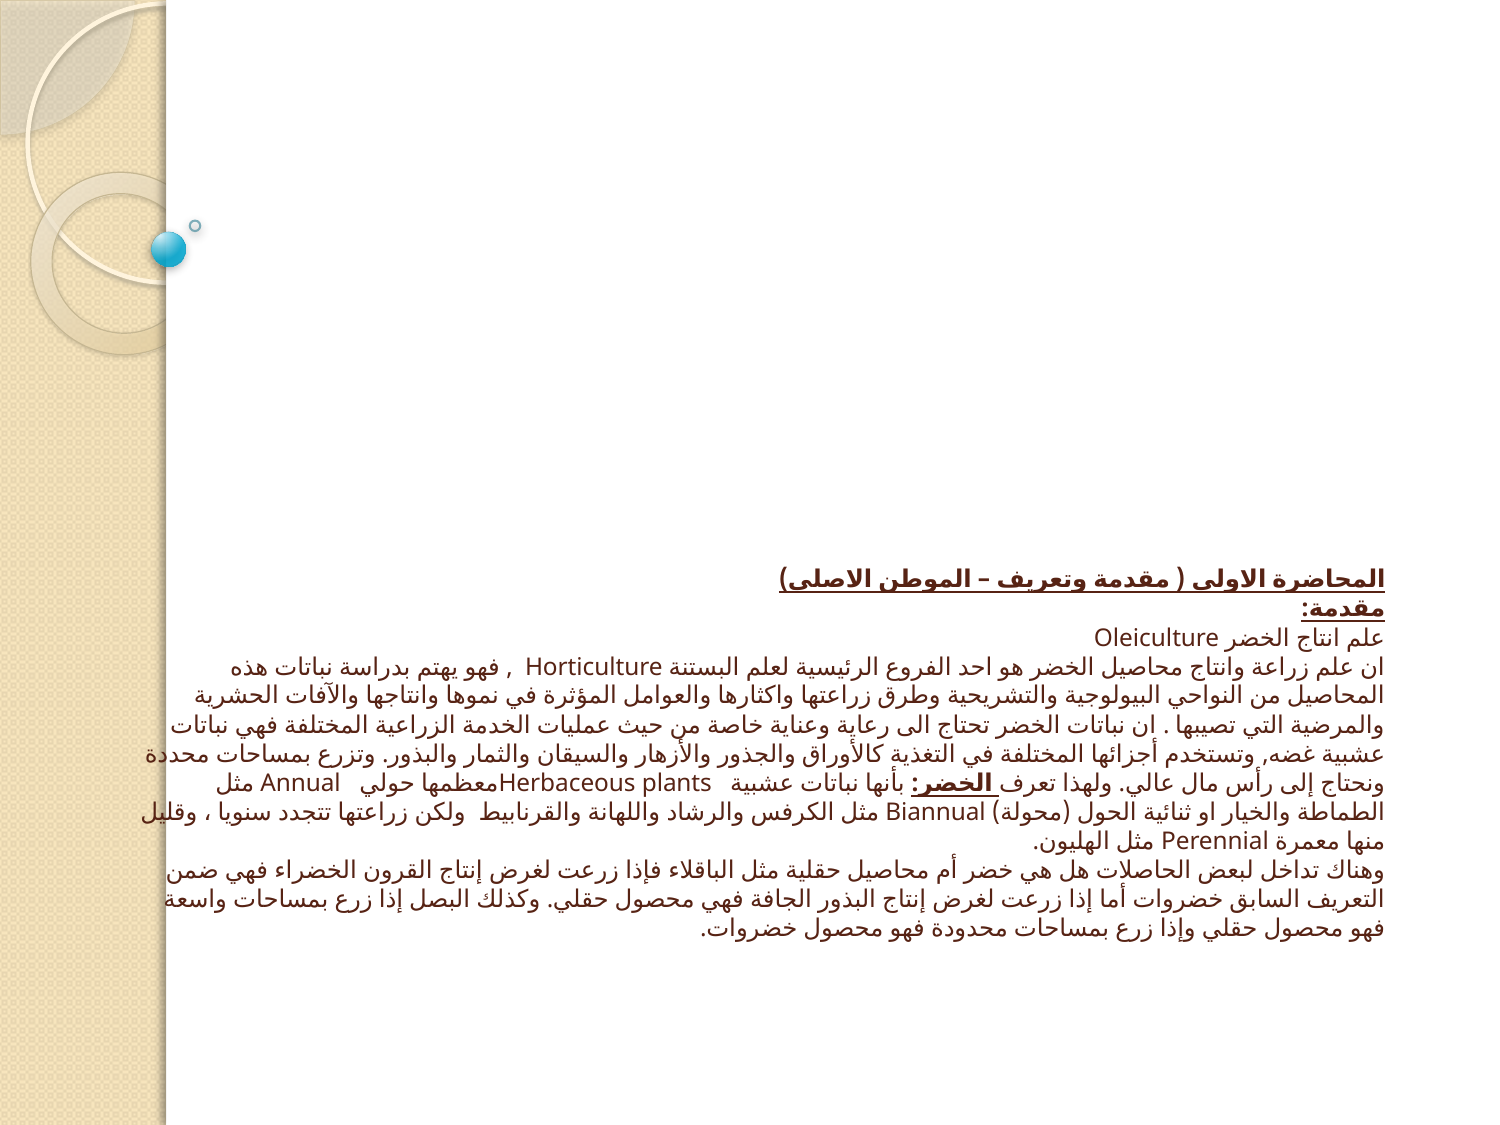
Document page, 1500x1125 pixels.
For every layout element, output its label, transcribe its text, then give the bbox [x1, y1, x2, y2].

subtitle [237, 525, 1288, 813]
title المحاضرة الاولى ( مقدمة وتعريف – الموطن الاصلي) مقدمة: علم انتاج الخضر Oleiculture ان علم زراعة وانتاج محاصيل الخضر هو احد الفروع الرئيسية لعلم البستنة Horticulture , فهو يهتم بدراسة نباتات هذه المحاصيل من النواحي البيولوجية والتشريحية وطرق زراعتها واكثارها والعوامل المؤثرة في نموها وانتاجها والآفات الحشرية والمرضية التي تصيبها . ان نباتات الخضر تحتاج الى رعاية وعناية خاصة من حيث عمليات الخدمة الزراعية المختلفة فهي نباتات عشبية غضه, وتستخدم أجزائها المختلفة في التغذية كالأوراق والجذور والأزهار والسيقان والثمار والبذور. وتزرع بمساحات محددة ونحتاج إلى رأس مال عالي. ولهذا تعرف الخضر: بأنها نباتات عشبية Herbaceous plantsمعظمها حولي Annual مثل الطماطة والخيار او ثنائية الحول (محولة) Biannual مثل الكرفس والرشاد واللهانة والقرنابيط ولكن زراعتها تتجدد سنويا ، وقليل منها معمرة Perennial مثل الهليون. وهناك تداخل لبعض الحاصلات هل هي خضر أم محاصيل حقلية مثل الباقلاء فإذا زرعت لغرض إنتاج القرون الخضراء فهي ضمن التعريف السابق خضروات أما إذا زرعت لغرض إنتاج البذور الجافة فهي محصول حقلي. وكذلك البصل إذا زرع بمساحات واسعة فهو محصول حقلي وإذا زرع بمساحات محدودة فهو محصول خضروات. [112, 350, 1400, 1063]
